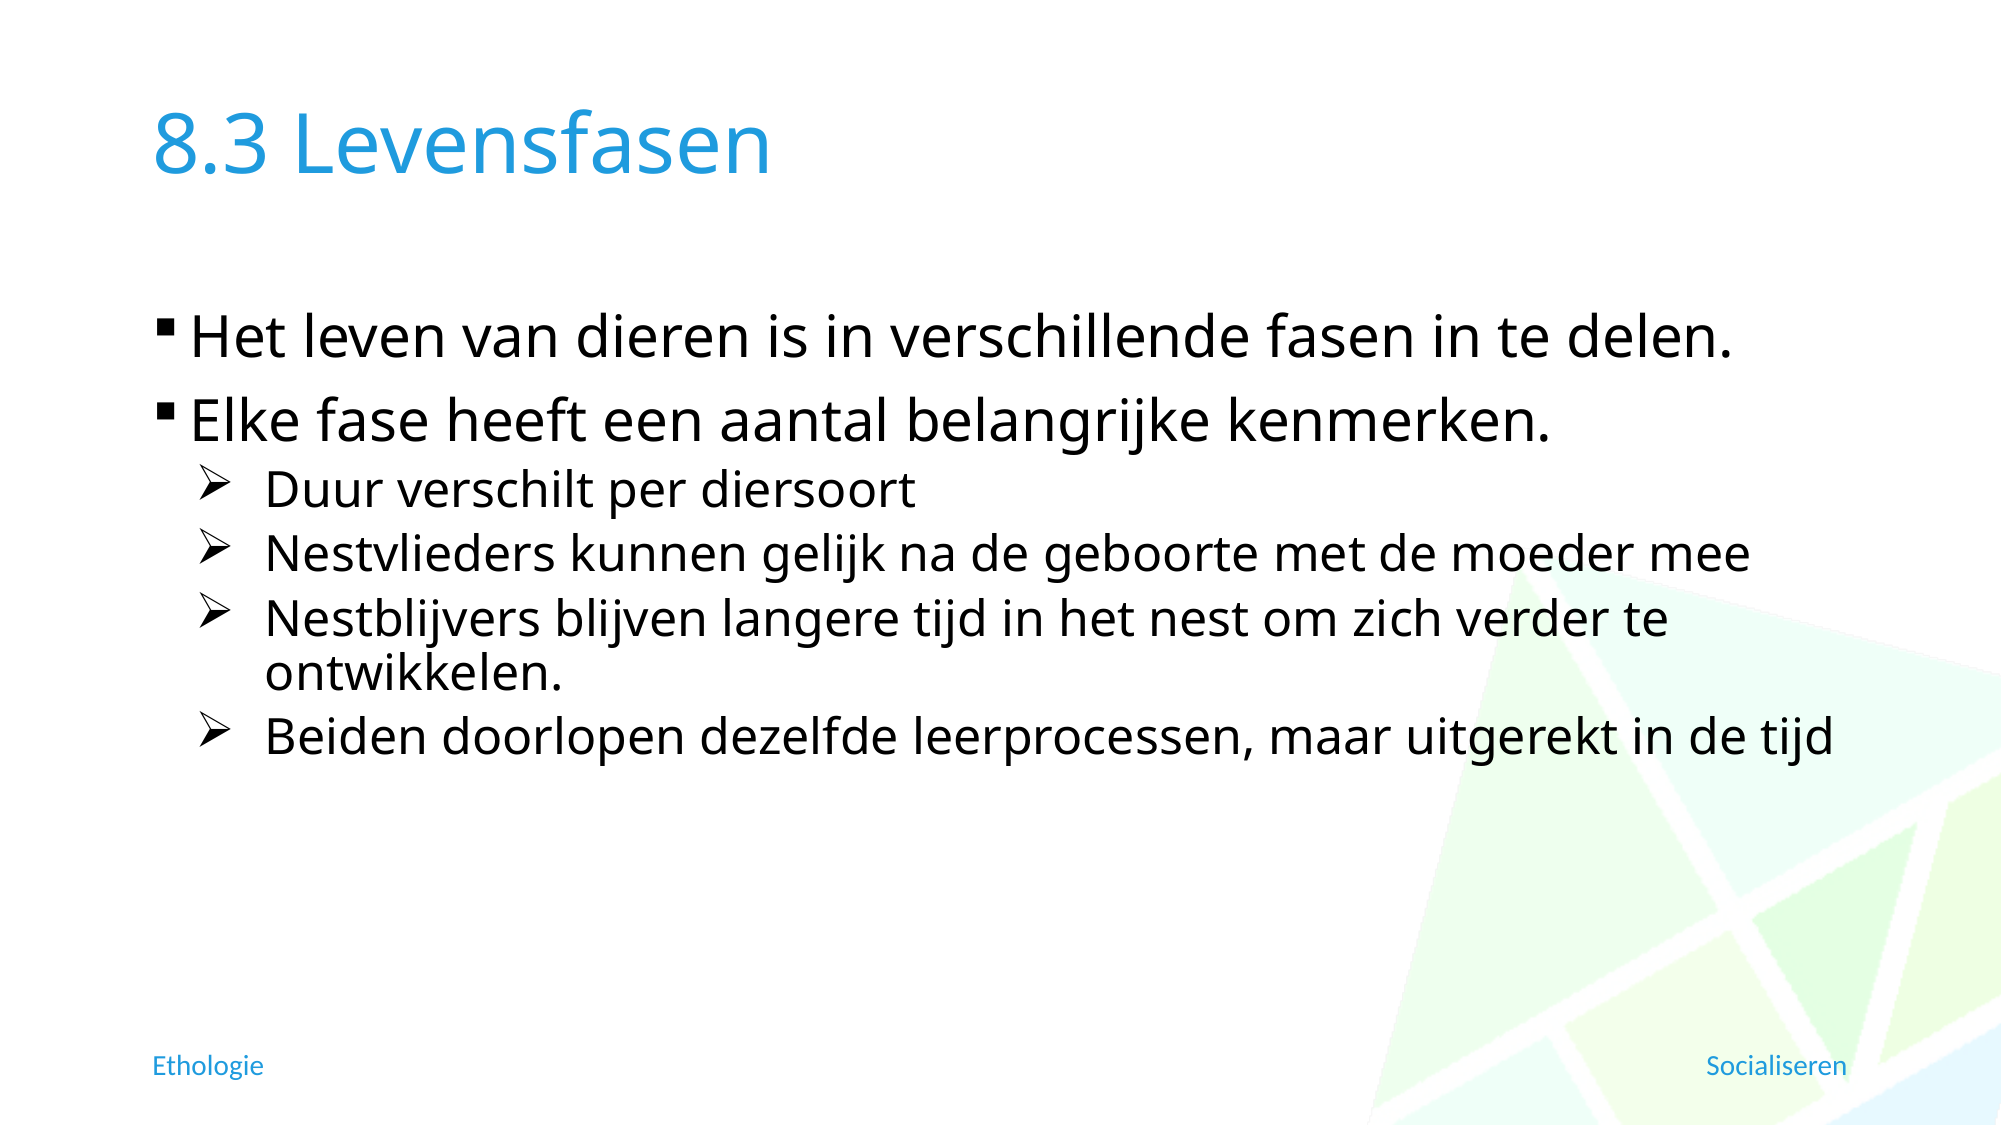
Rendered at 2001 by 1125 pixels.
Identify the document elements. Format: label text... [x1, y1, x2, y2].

title 8.3 Levensfasen [137, 59, 1863, 234]
list Het leven van dieren is in verschillende fasen in te delen. Elke fase heeft een aantal belangrijke kenmerken. Duur verschilt per diersoort Nestvlieders kunnen gelijk na de geboorte met de moeder mee Nestblijvers blijven langere tijd in het nest om zich verder te ontwikkelen. Beiden doorlopen dezelfde leerprocessen, maar uitgerekt in de tijd [137, 299, 1863, 1014]
list Socialiseren [1412, 1042, 1863, 1103]
list Ethologie [137, 1042, 588, 1103]
